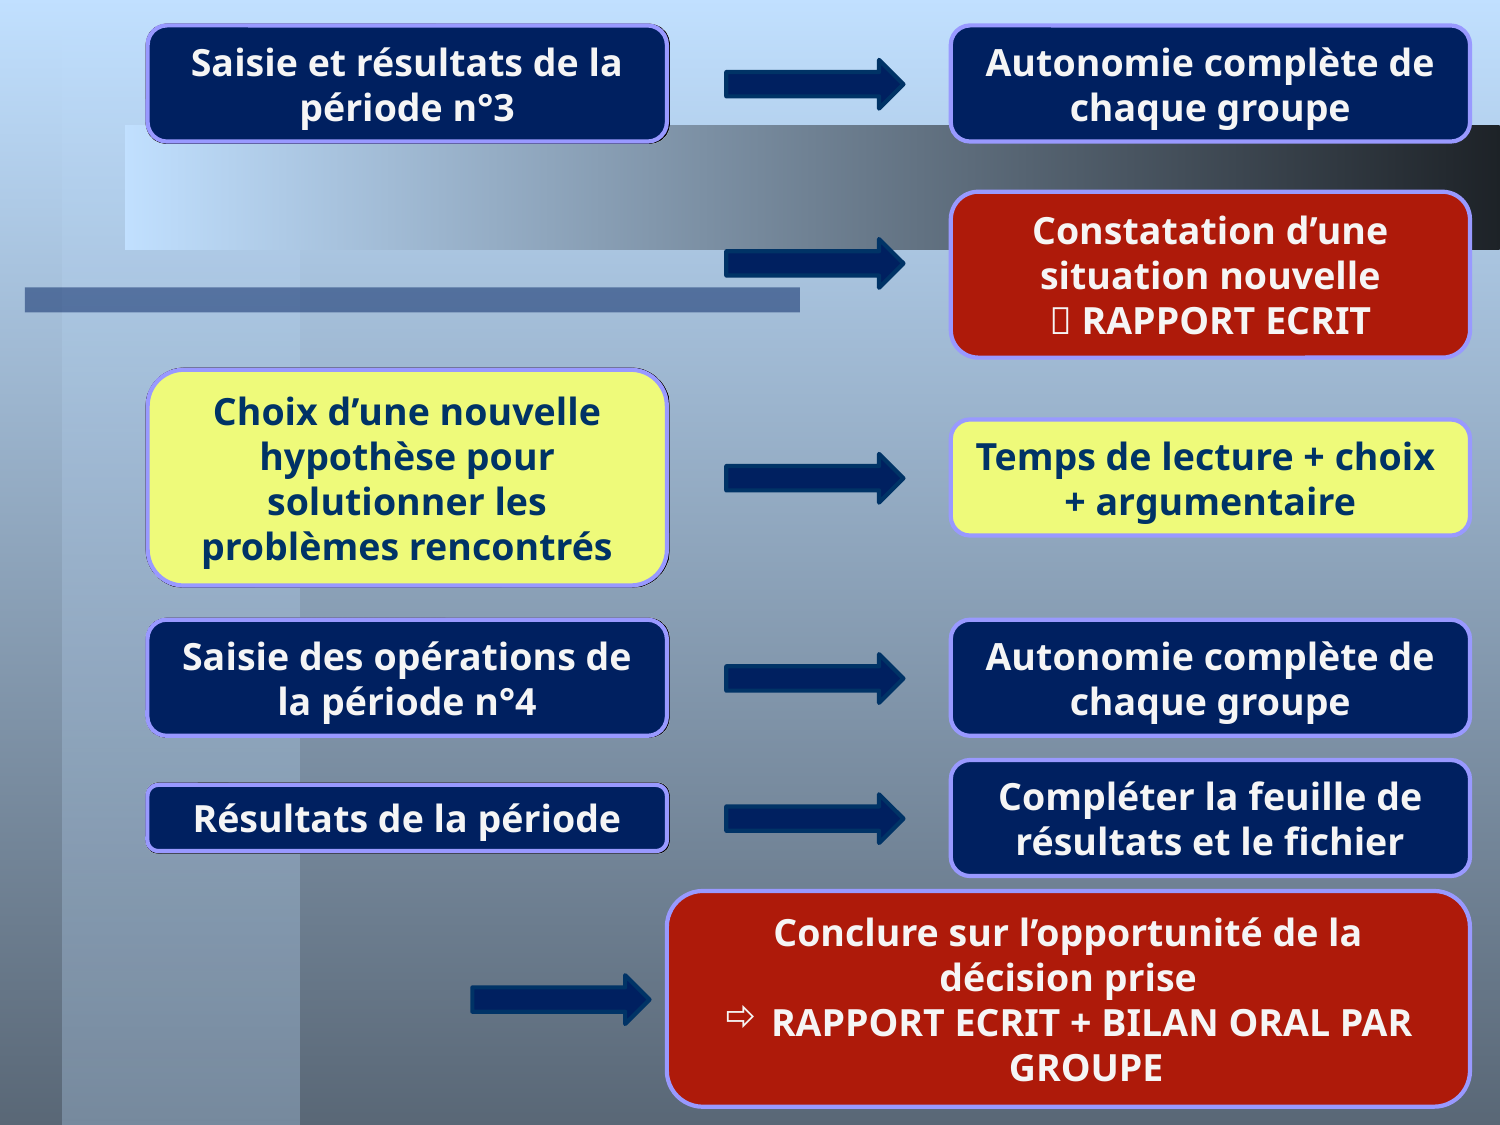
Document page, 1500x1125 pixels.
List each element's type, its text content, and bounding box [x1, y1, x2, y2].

text_box [726, 794, 904, 844]
text_box [726, 453, 904, 503]
text_box Autonomie complète de chaque groupe [950, 619, 1471, 736]
text_box Conclure sur l’opportunité de la décision prise RAPPORT ECRIT + BILAN ORAL PAR GROUPE [666, 890, 1471, 1107]
text_box Résultats de la période [147, 784, 667, 852]
text_box Saisie et résultats de la période n°3 [147, 25, 667, 142]
text_box Compléter la feuille de résultats et le fichier [950, 759, 1471, 877]
text_box [472, 975, 650, 1024]
text_box Choix d’une nouvelle hypothèse pour solutionner les problèmes rencontrés [147, 369, 667, 586]
text_box Autonomie complète de chaque groupe [950, 25, 1471, 142]
text_box Constatation d’une situation nouvelle  RAPPORT ECRIT [950, 191, 1471, 358]
text_box [726, 239, 904, 288]
text_box Saisie des opérations de la période n°4 [147, 619, 667, 736]
text_box [726, 654, 904, 703]
text_box Temps de lecture + choix + argumentaire [950, 419, 1471, 536]
text_box [726, 59, 904, 109]
